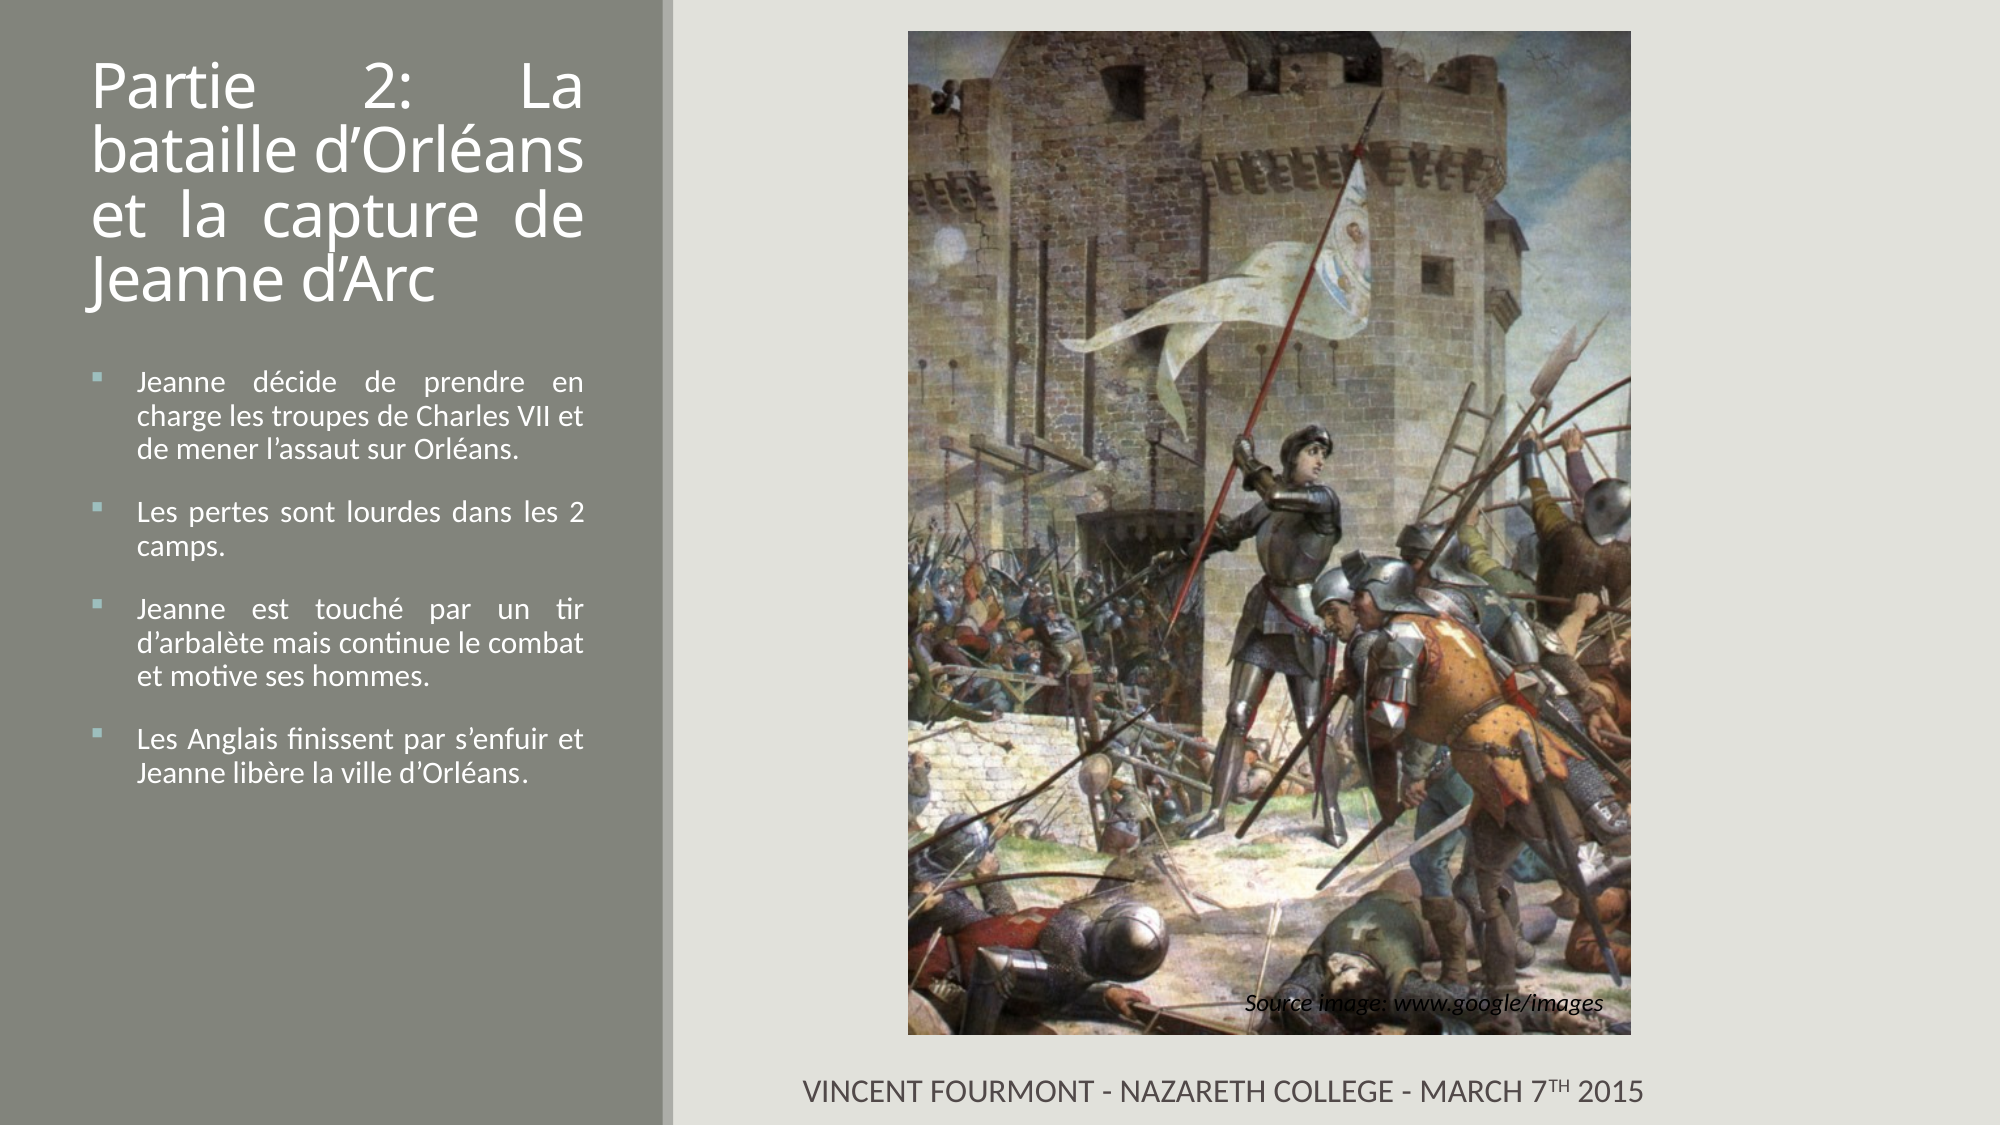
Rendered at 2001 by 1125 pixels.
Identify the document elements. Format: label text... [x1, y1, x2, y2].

list Jeanne décide de prendre en charge les troupes de Charles VII et de mener l’assaut sur Orléans. Les pertes sont lourdes dans les 2 camps. Jeanne est touché par un tir d’arbalète mais continue le combat et motive ses hommes. Les Anglais finissent par s’enfuir et Jeanne libère la ville d’Orléans. [75, 358, 600, 1035]
title Partie 2: La bataille d’Orléans et la capture de Jeanne d’Arc [75, 31, 600, 322]
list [907, 31, 1631, 1035]
footer Vincent FOURMONT - Nazareth College - March 7th 2015 [787, 1059, 1703, 1120]
